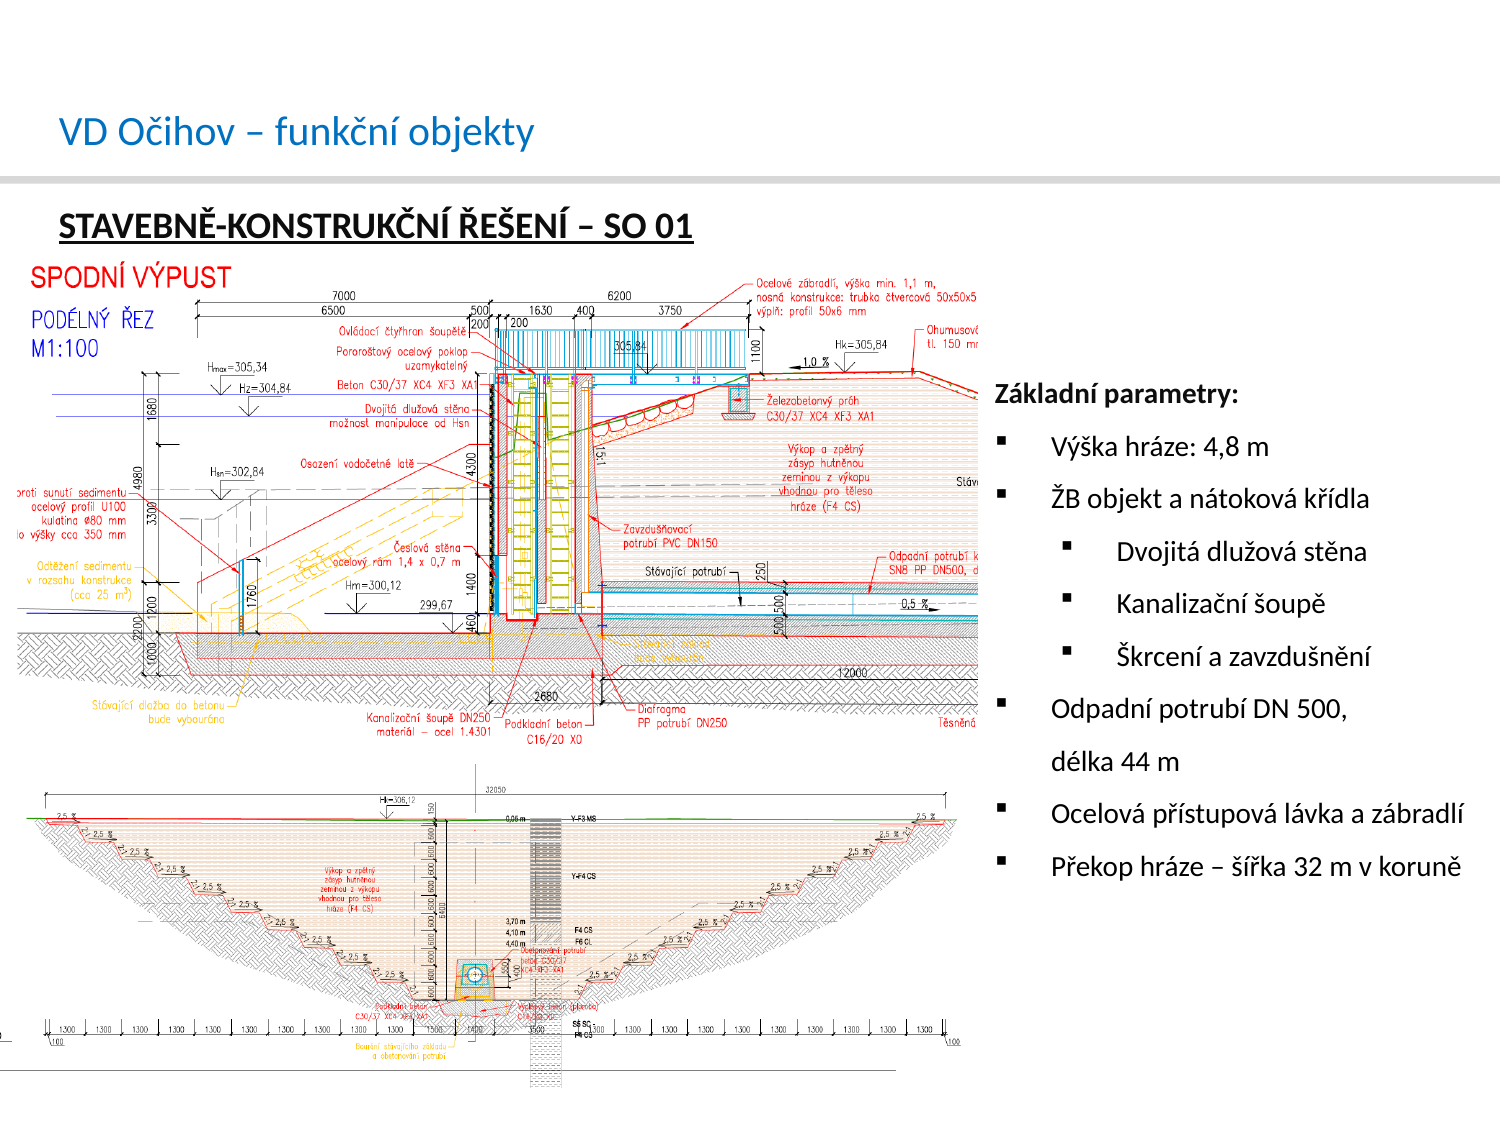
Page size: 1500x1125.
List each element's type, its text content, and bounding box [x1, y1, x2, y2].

picture [0, 764, 978, 1089]
picture [13, 257, 978, 754]
text_box Základní parametry: Výška hráze: 4,8 m ŽB objekt a nátoková křídla Dvojitá dlužová stěna Kanalizační šoupě Škrcení a zavzdušnění Odpadní potrubí DN 500, délka 44 m Ocelová přístupová lávka a zábradlí Překop hráze – šířka 32 m v koruně [980, 349, 1494, 890]
text_box STAVEBNĚ-KONSTRUKČNÍ ŘEŠENÍ – SO 01 [43, 193, 1500, 254]
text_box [0, 86, 1500, 184]
